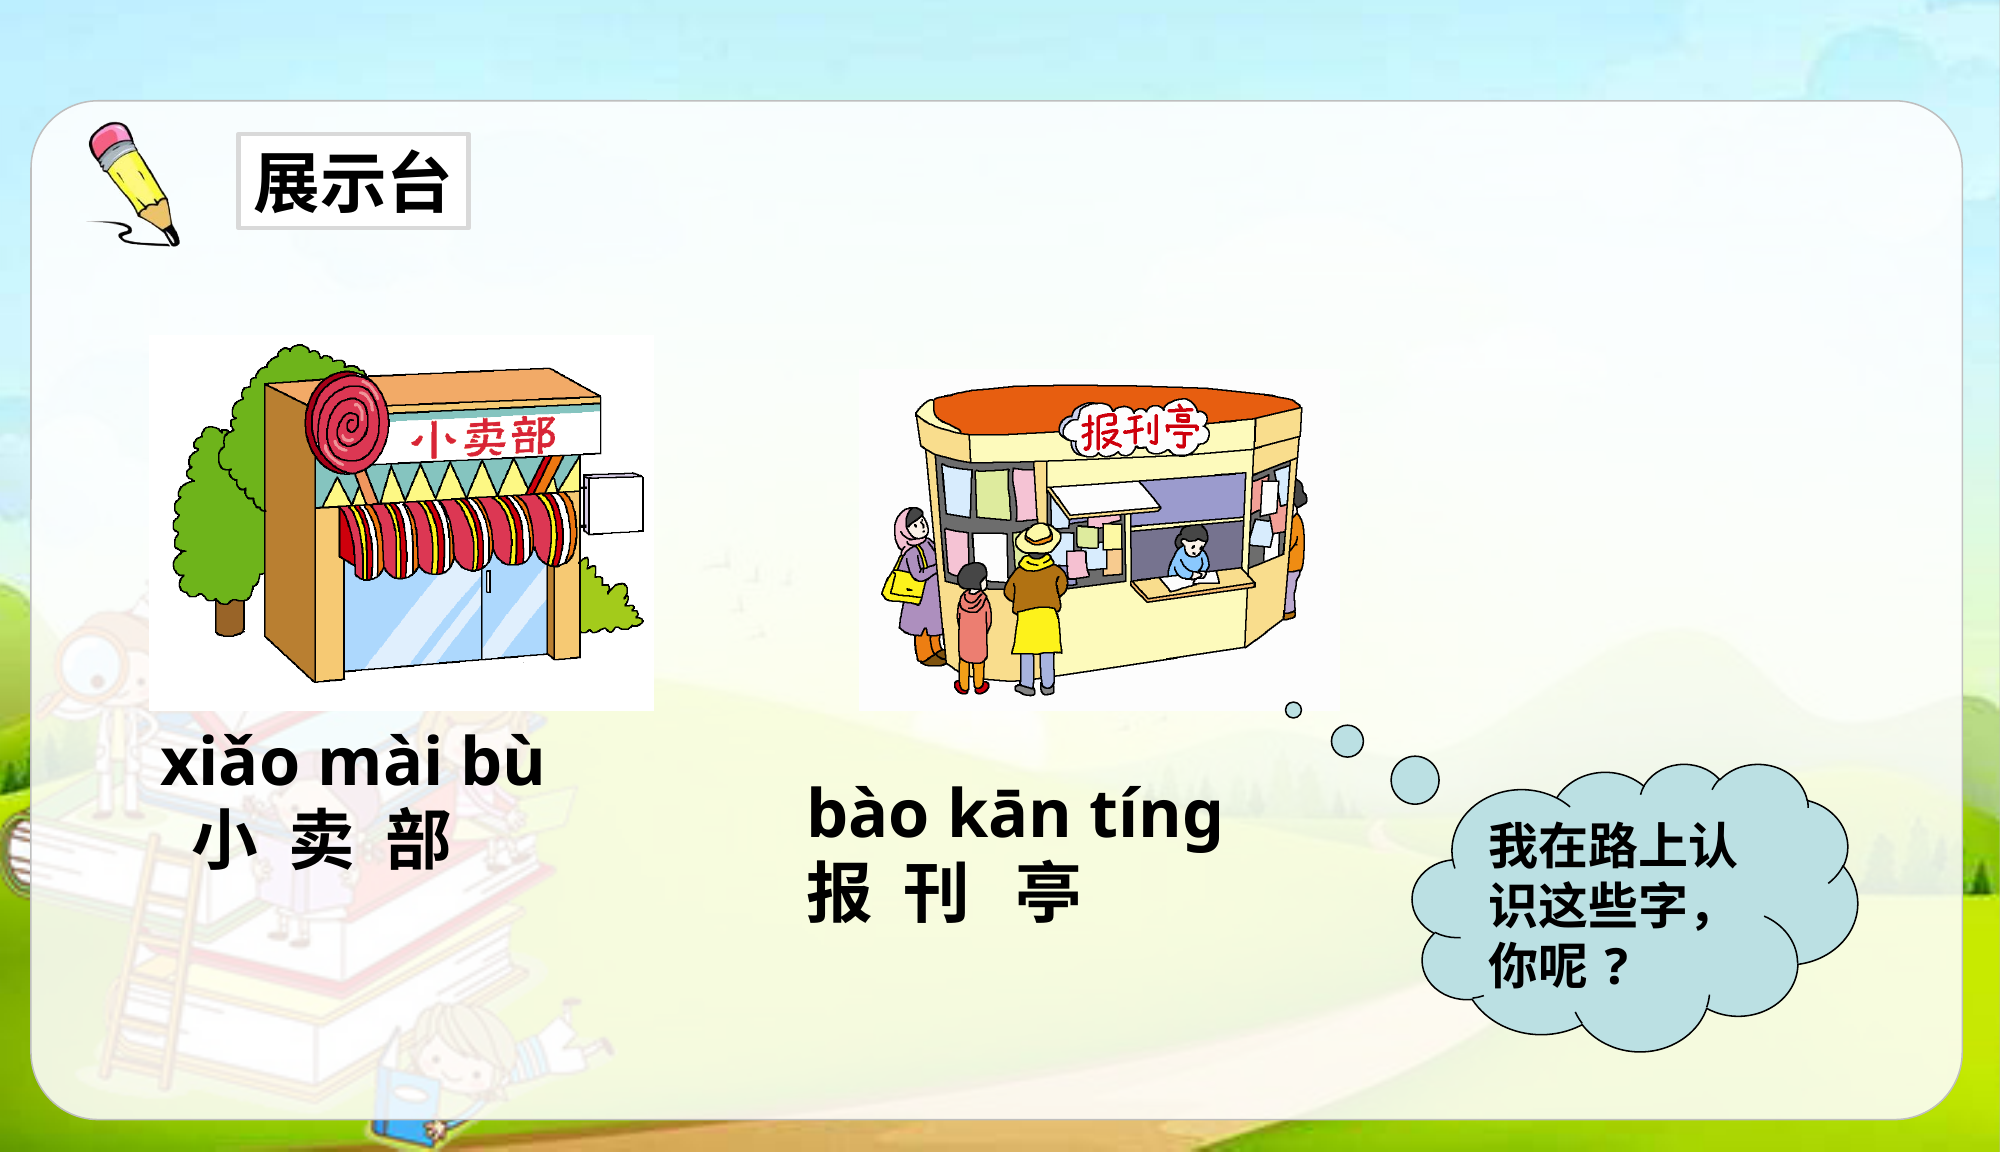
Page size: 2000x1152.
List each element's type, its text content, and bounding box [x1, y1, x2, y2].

text_box 展示台 [236, 132, 471, 230]
text_box 我在路上认识这些字，你呢? [1412, 764, 1858, 1052]
text_box xiǎo mài bù 小 卖 部 [145, 716, 562, 886]
text_box bào kān tínɡ 报 刊 亭 [791, 763, 1240, 938]
text_box 我在路上认识这些字，你呢? [1331, 725, 1364, 758]
text_box 我在路上认识这些字，你呢? [1391, 756, 1440, 805]
picture [0, 0, 2000, 1152]
